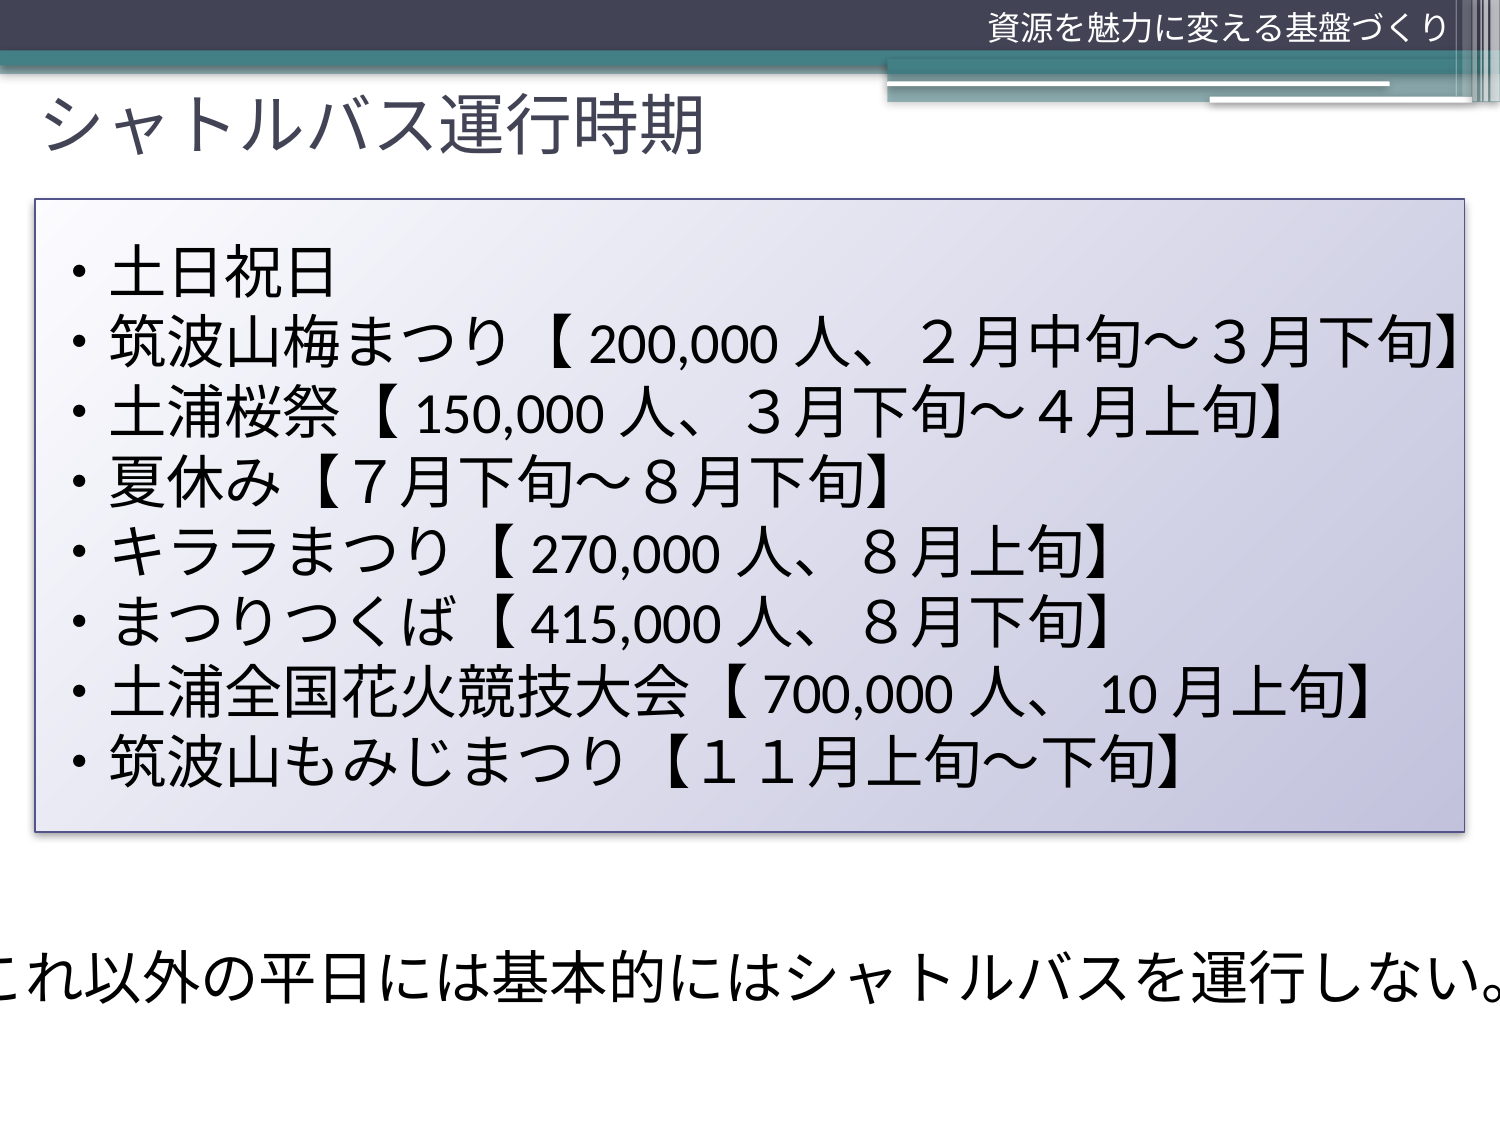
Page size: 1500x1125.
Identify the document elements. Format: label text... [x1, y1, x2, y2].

title シャトルバス運行時期 [23, 70, 880, 177]
text_box これ以外の平日には基本的にはシャトルバスを運行しない。 [0, 934, 1500, 1020]
text_box 資源を魅力に変える基盤づくり [972, 0, 1475, 55]
text_box ・土日祝日 ・筑波山梅まつり【200,000人、２月中旬～３月下旬】 ・土浦桜祭【150,000人、３月下旬～４月上旬】 ・夏休み【７月下旬～８月下旬】 ・キララまつり【270,000人、８月上旬】 ・まつりつくば【415,000人、８月下旬】 ・土浦全国花火競技大会【700,000人、10月上旬】 ・筑波山もみじまつり【１１月上旬～下旬】 [34, 198, 1465, 833]
